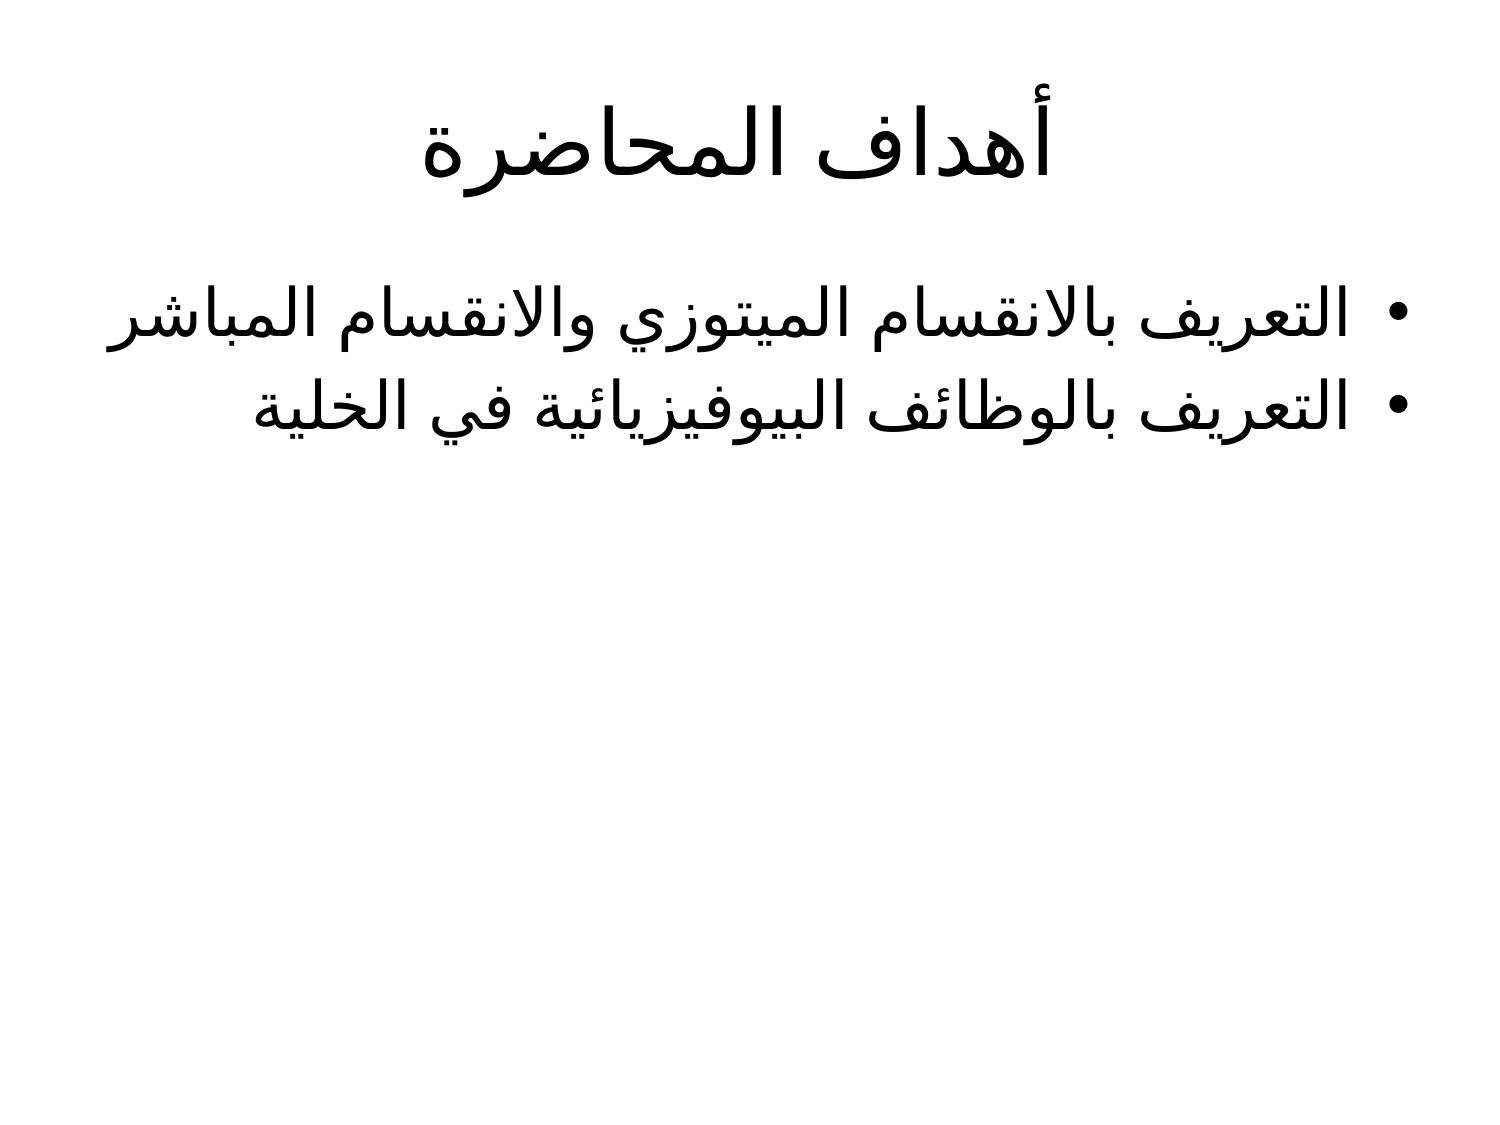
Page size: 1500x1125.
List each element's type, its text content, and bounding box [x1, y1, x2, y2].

list التعريف بالانقسام الميتوزي والانقسام المباشر التعريف بالوظائف البيوفيزيائية في الخلية [75, 262, 1425, 1005]
title أهداف المحاضرة [75, 45, 1425, 233]
